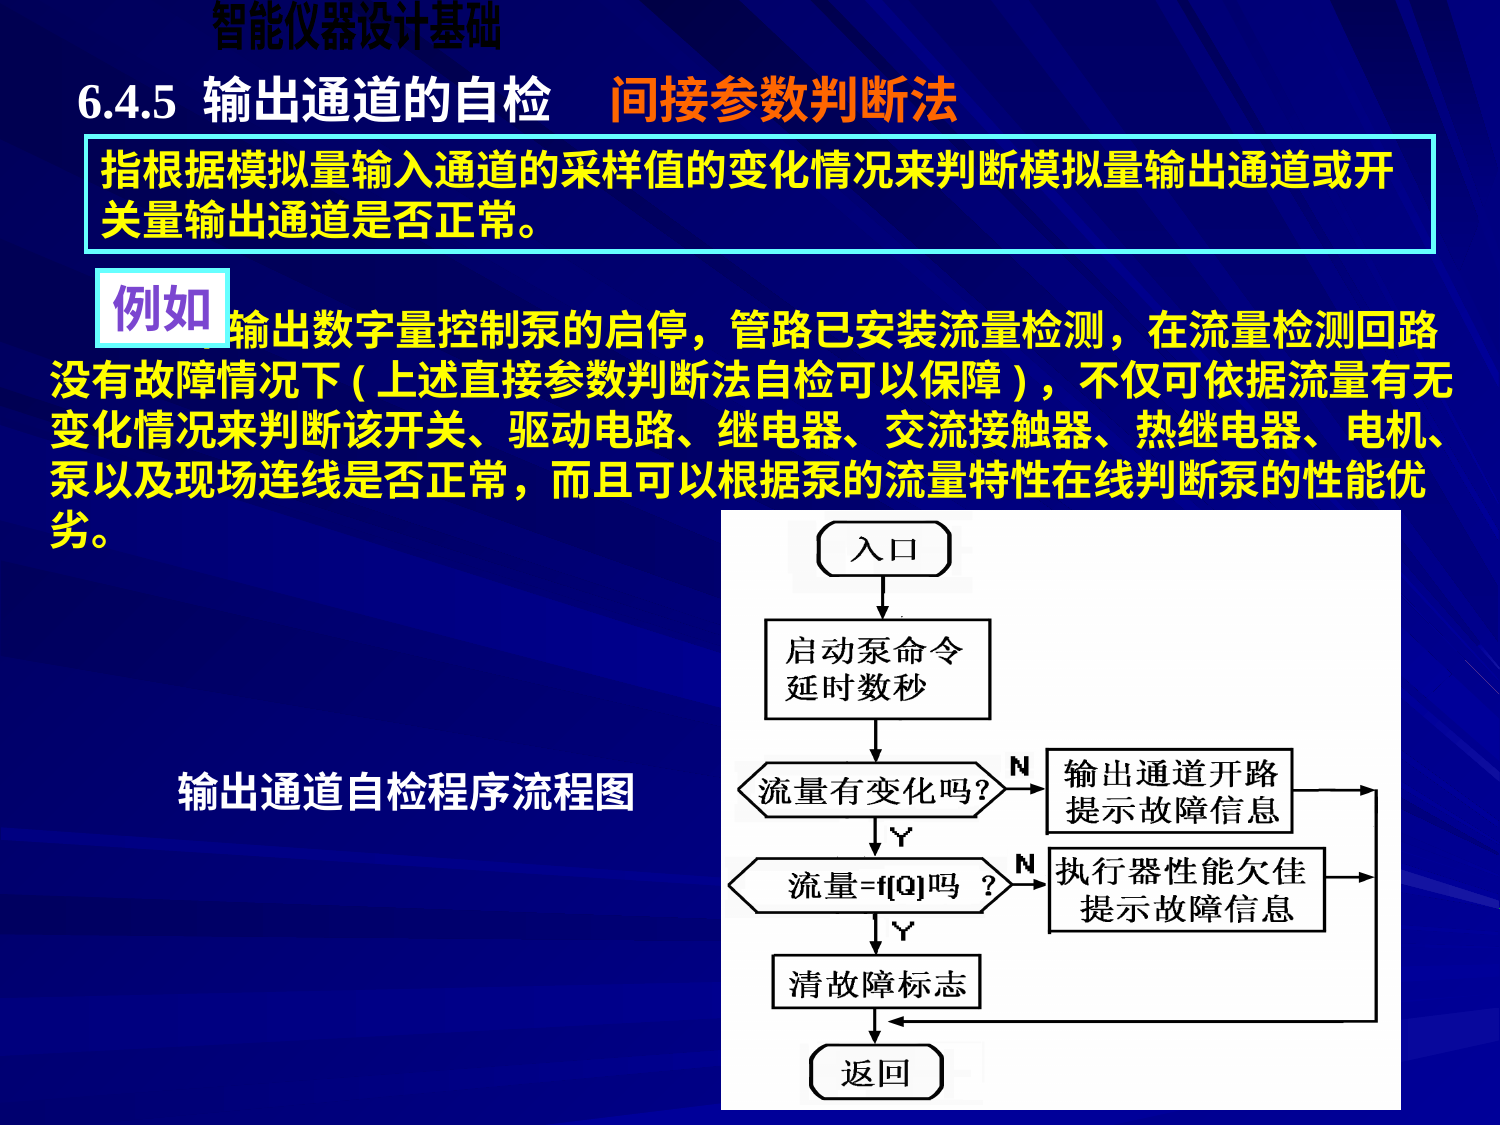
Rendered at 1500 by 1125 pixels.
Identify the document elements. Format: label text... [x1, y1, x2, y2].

text_box 指根据模拟量输入通道的采样值的变化情况来判断模拟量输出通道或开关量输出通道是否正常。 [86, 136, 1434, 252]
text_box 一个输出数字量控制泵的启停，管路已安装流量检测，在流量检测回路没有故障情况下(上述直接参数判断法自检可以保障)，不仅可依据流量有无变化情况来判断该开关、驱动电路、继电器、交流接触器、热继电器、电机、泵以及现场连线是否正常，而且可以根据泵的流量特性在线判断泵的性能优劣。 [34, 296, 1482, 561]
text_box 输出通道自检程序流程图 [162, 758, 667, 824]
picture [721, 510, 1401, 1110]
text_box 例如 [97, 270, 228, 346]
text_box 6.4.5 输出通道的自检 [62, 61, 975, 136]
